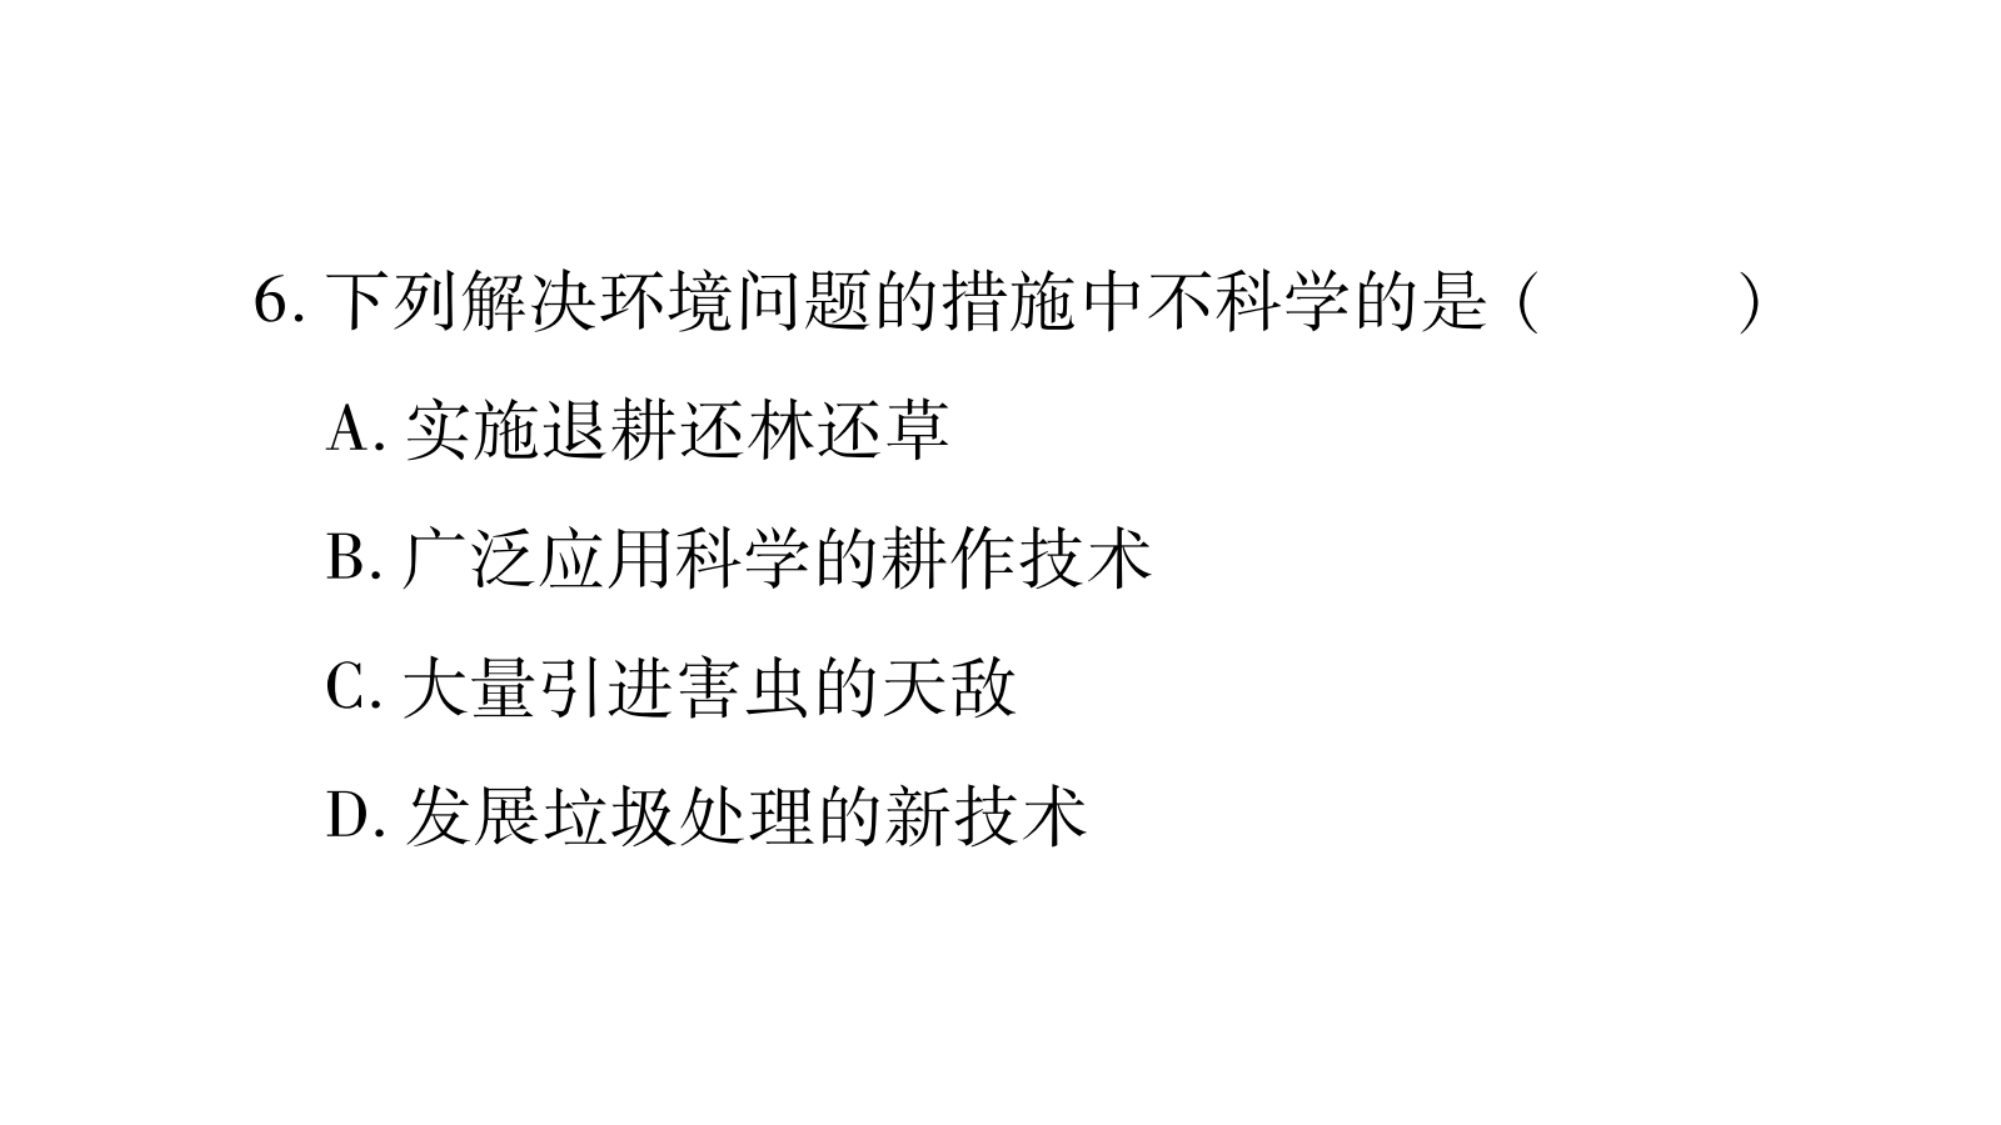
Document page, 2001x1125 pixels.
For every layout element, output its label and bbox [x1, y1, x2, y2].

picture [220, 246, 1780, 879]
